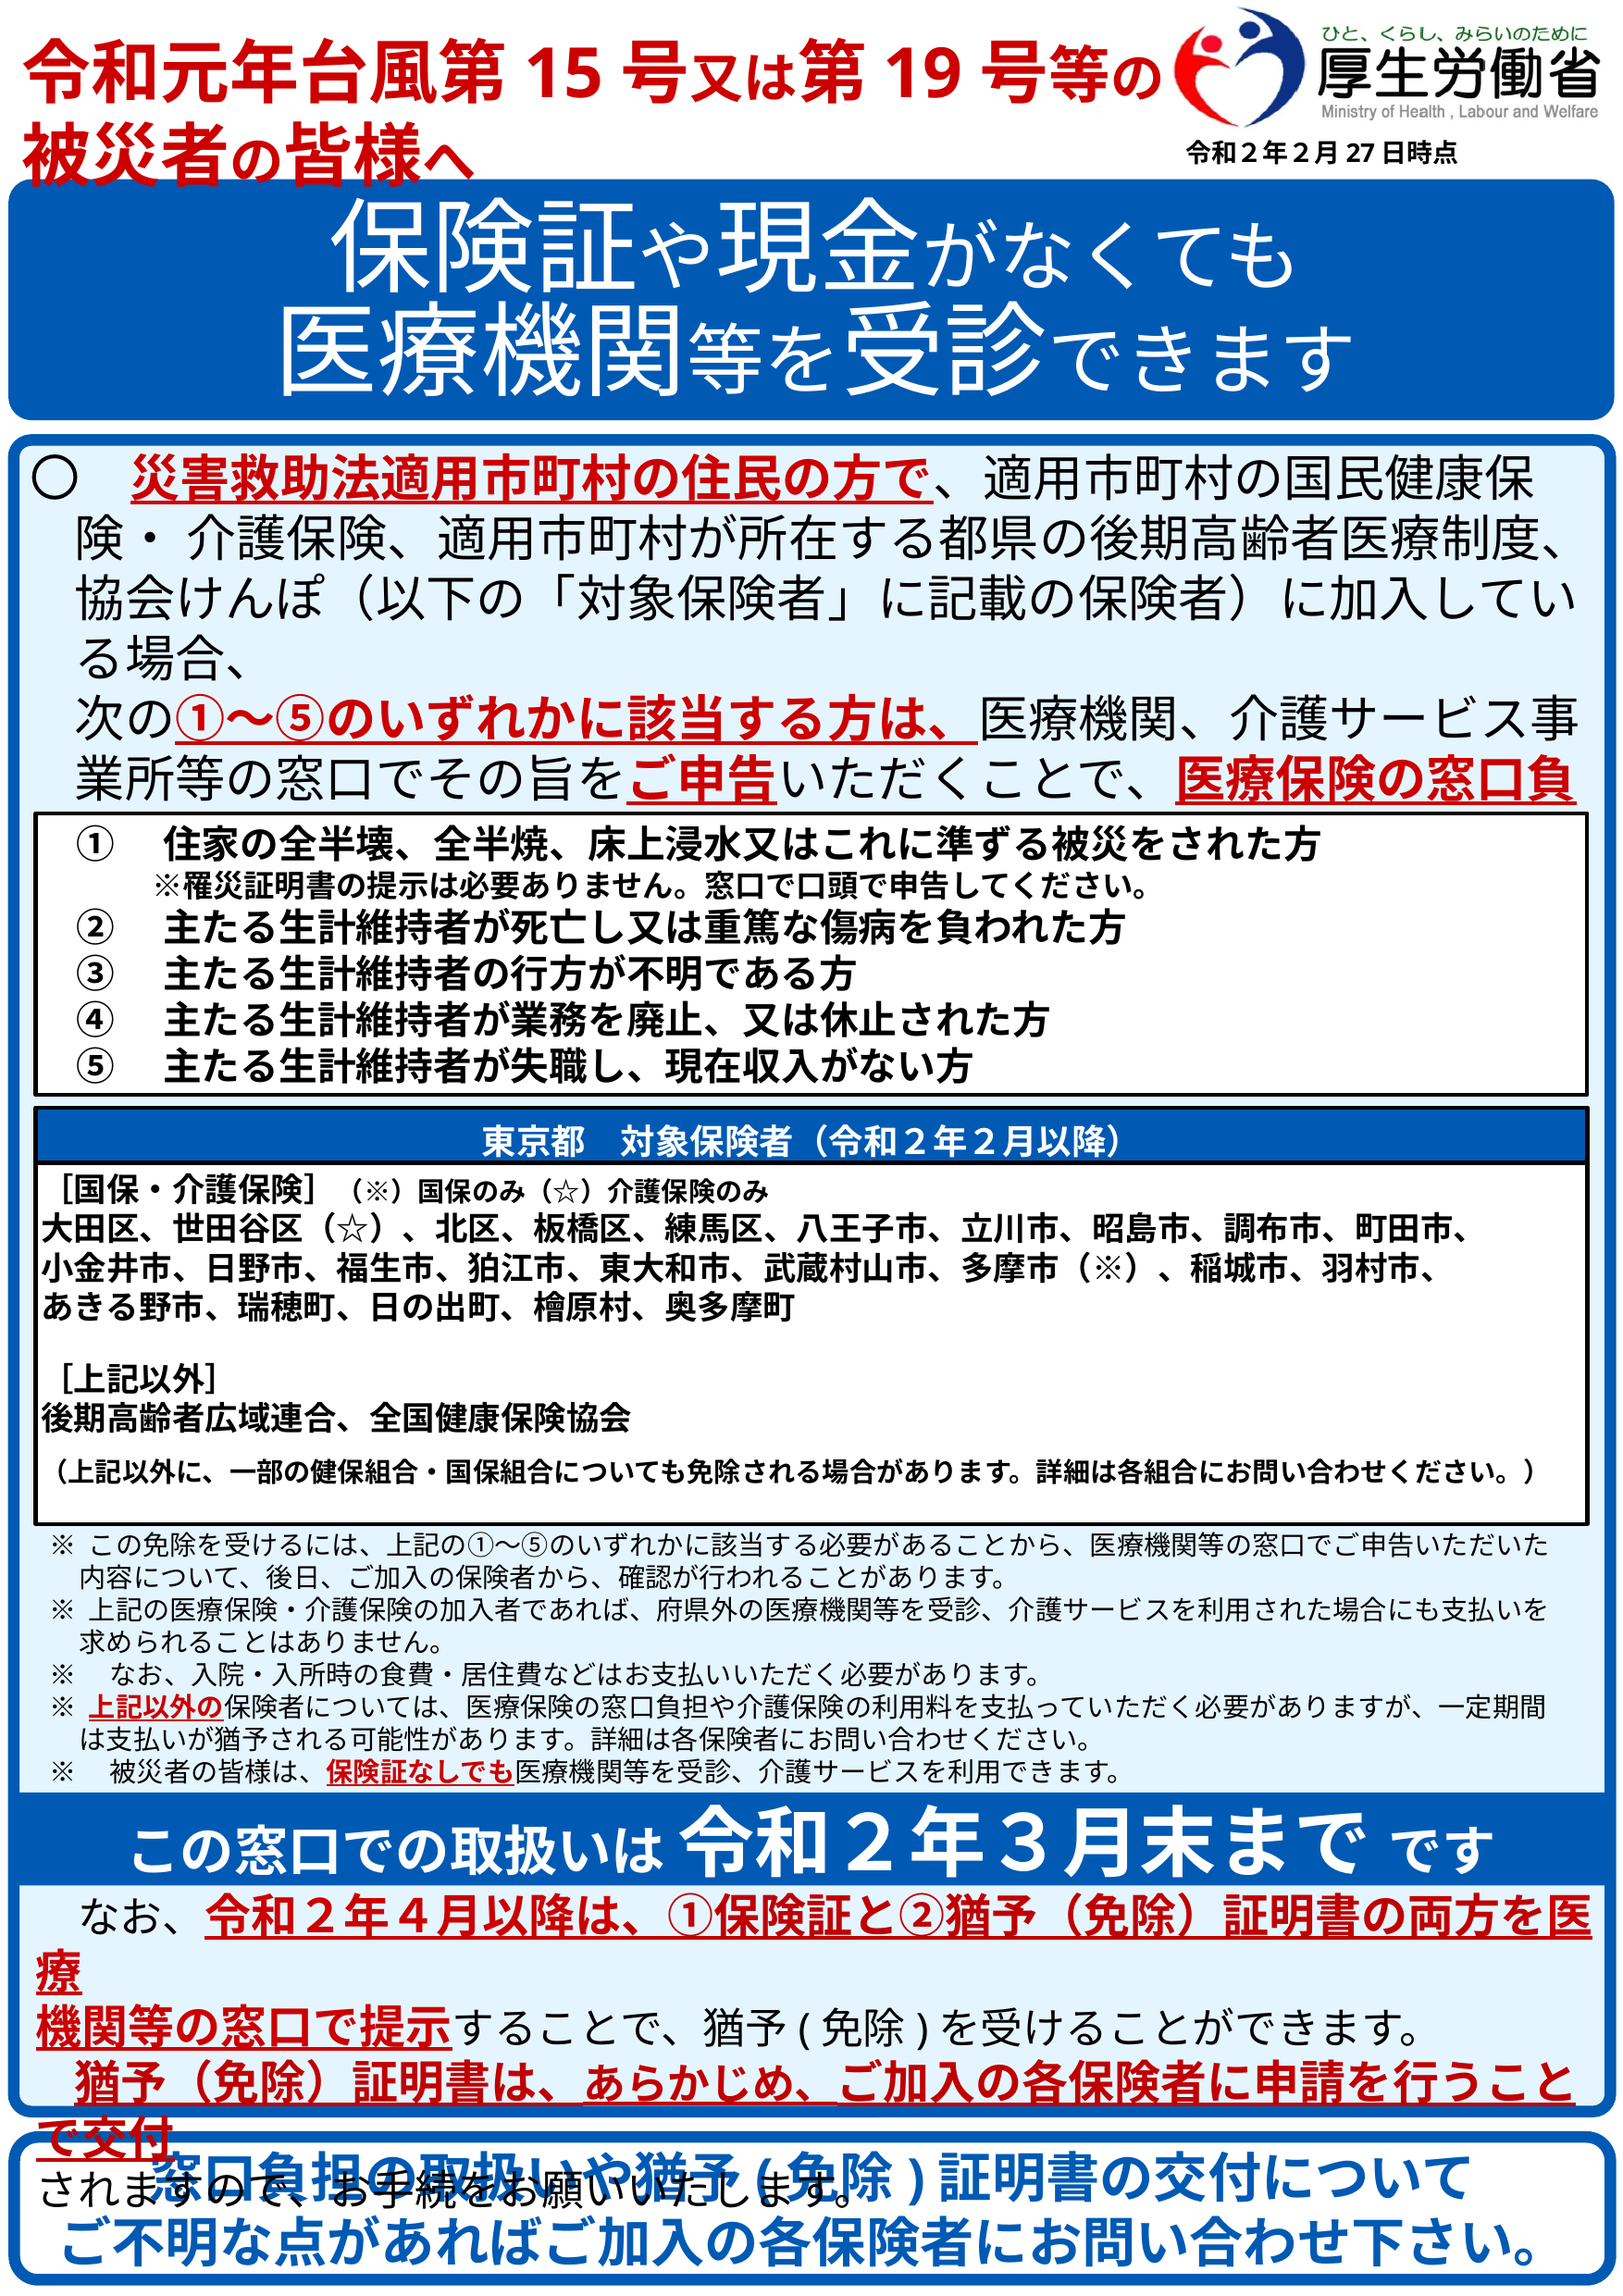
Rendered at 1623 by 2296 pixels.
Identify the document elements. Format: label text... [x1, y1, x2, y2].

text_box [11, 1893, 21, 2111]
text_box この窓口での取扱いは 令和２年３月末まで です [11, 1786, 1612, 1893]
text_box 保険証や現金がなくても 医療機関等を受診できます [231, 185, 1399, 417]
text_box 令和元年台風第15号又は第19号等の 被災者の皆様へ [20, 19, 1167, 177]
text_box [1171, 6, 1611, 176]
text_box [11, 445, 1613, 2106]
text_box 東京都 対象保険者（令和２年２月以降） [33, 1106, 1590, 1164]
text_box ※ この免除を受けるには、上記の①～⑤のいずれかに該当する必要があることから、医療機関等の窓口でご申告いただいた内容について、後日、ご加入の保険者から、確認が行われることがあります。 ※ 上記の医療保険・介護保険の加入者であれば、府県外の医療機関等を受診、介護サービスを利用された場合にも支払いを求められることはありません。 ※ なお、入院・入所時の食費・居住費などはお支払いいただく必要があります。 ※ 上記以外の保険者については、医療保険の窓口負担や介護保険の利用料を支払っていただく必要がありますが、一定期間は支払いが猶予される可能性があります。詳細は各保険者にお問い合わせください。 ※ 被災者の皆様は、保険証なしでも医療機関等を受診、介護サービスを利用できます。 [35, 1521, 1578, 1786]
text_box 窓口負担の取扱いや猶予(免除)証明書の交付について ご不明な点があればご加入の各保険者にお問い合わせ下さい。 [12, 2141, 1613, 2282]
text_box ① 住家の全半壊、全半焼、床上浸水又はこれに準ずる被災をされた方 ※罹災証明書の提示は必要ありません。窓口で口頭で申告してください。 ② 主たる生計維持者が死亡し又は重篤な傷病を負われた方 ③ 主たる生計維持者の行方が不明である方 ④ 主たる生計維持者が業務を廃止、又は休止された方 ⑤ 主たる生計維持者が失職し、現在収入がない方 [35, 813, 1588, 1096]
text_box 〇 災害救助法適用市町村の住民の方で、適用市町村の国民健康保険・ 介護保険、適用市町村が所在する都県の後期高齢者医療制度、 協会けんぽ（以下の「対象保険者」に記載の保険者）に加入している場合、 次の➀～➄のいずれかに該当する方は、医療機関、介護サービス事業所等の窓口でその旨をご申告いただくことで、医療保険の窓口負担や介護保険の利用料について支払いが不要となります（令和２年３月末まで）。 [16, 440, 1615, 935]
text_box [7, 1791, 11, 1887]
text_box ［国保・介護保険］（※）国保のみ（☆）介護保険のみ 大田区、世田谷区（☆）、北区、板橋区、練馬区、八王子市、立川市、昭島市、調布市、町田市、 小金井市、日野市、福生市、狛江市、東大和市、武蔵村山市、多摩市（※）、稲城市、羽村市、 あきる野市、瑞穂町、日の出町、檜原村、奥多摩町 ［上記以外］ 後期高齢者広域連合、全国健康保険協会 （上記以外に、一部の健保組合・国保組合についても免除される場合があります。詳細は各組合にお問い合わせください。） [33, 1164, 1590, 1526]
text_box [12, 182, 1611, 416]
text_box なお、令和２年４月以降は、①保険証と②猶予（免除）証明書の両方を医療 機関等の窓口で提示することで、猶予(免除)を受けることができます。 猶予（免除）証明書は、あらかじめ、ご加入の各保険者に申請を行うことで交付 されますので、お手続をお願いいたします。 [21, 1893, 1608, 2222]
